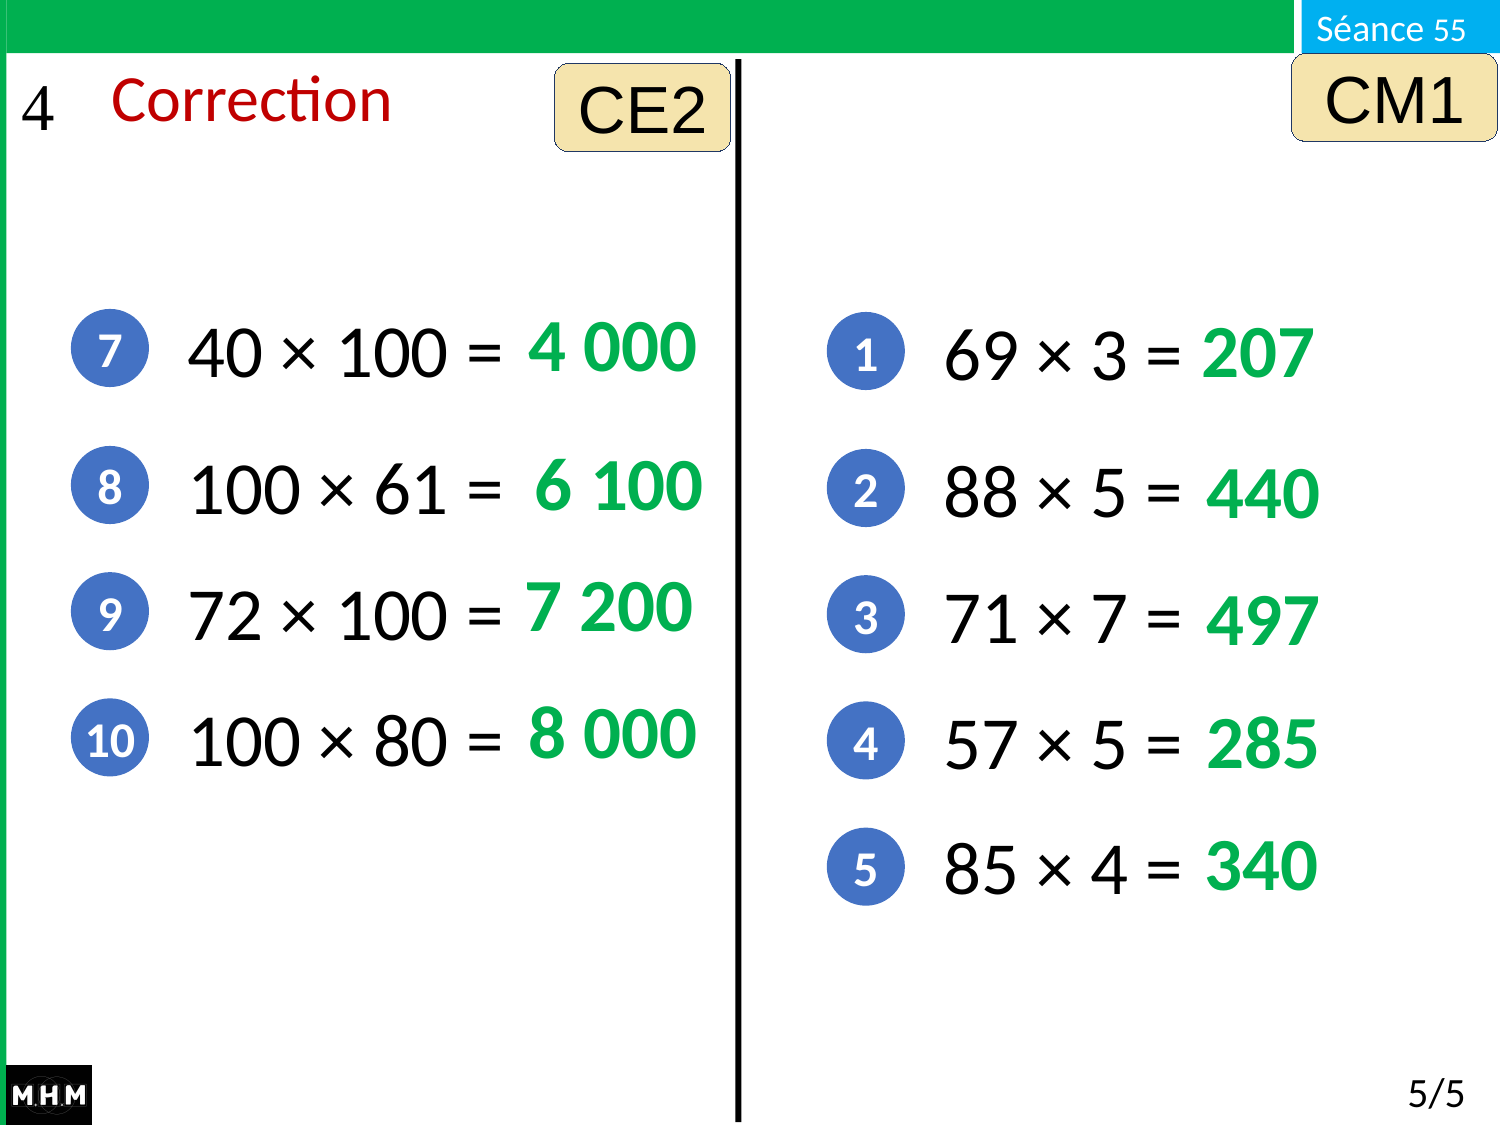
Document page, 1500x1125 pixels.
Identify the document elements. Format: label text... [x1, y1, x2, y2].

text_box 6 100 [520, 428, 730, 534]
text_box 69 × 3 = … [928, 297, 1361, 403]
text_box 57 × 5 = … [928, 687, 1361, 793]
text_box CM1 [1291, 53, 1498, 142]
text_box 71 × 7 = … [928, 561, 1361, 666]
text_box 10 [68, 696, 152, 779]
text_box 1 [824, 309, 908, 393]
text_box 8 [68, 443, 152, 527]
text_box 440 [1191, 436, 1350, 542]
text_box 3 [824, 573, 908, 656]
text_box 8 000 [514, 676, 723, 781]
text_box 85 × 4 = … [928, 811, 1361, 917]
text_box 285 [1191, 685, 1350, 791]
text_box 5 [824, 825, 908, 908]
text_box 4 000 [514, 288, 723, 394]
text_box 7 [68, 306, 152, 390]
text_box 497 [1191, 562, 1350, 668]
text_box 100 × 61 = … [173, 431, 605, 537]
picture [6, 1065, 92, 1125]
text_box 100 × 80 = … [173, 684, 605, 790]
text_box CE2 [554, 63, 731, 152]
text_box 88 × 5 = … [928, 434, 1361, 540]
text_box 207 [1186, 295, 1345, 400]
text_box 72 × 100 = … [173, 558, 605, 663]
text_box 340 [1189, 808, 1348, 914]
text_box 40 × 100 = … [173, 294, 605, 400]
text_box 9 [68, 570, 152, 653]
title Correction [96, 57, 1391, 144]
text_box 7 200 [509, 549, 719, 654]
list 5/5 [1373, 1064, 1500, 1125]
text_box 4 [824, 699, 908, 782]
text_box 2 [824, 446, 908, 530]
